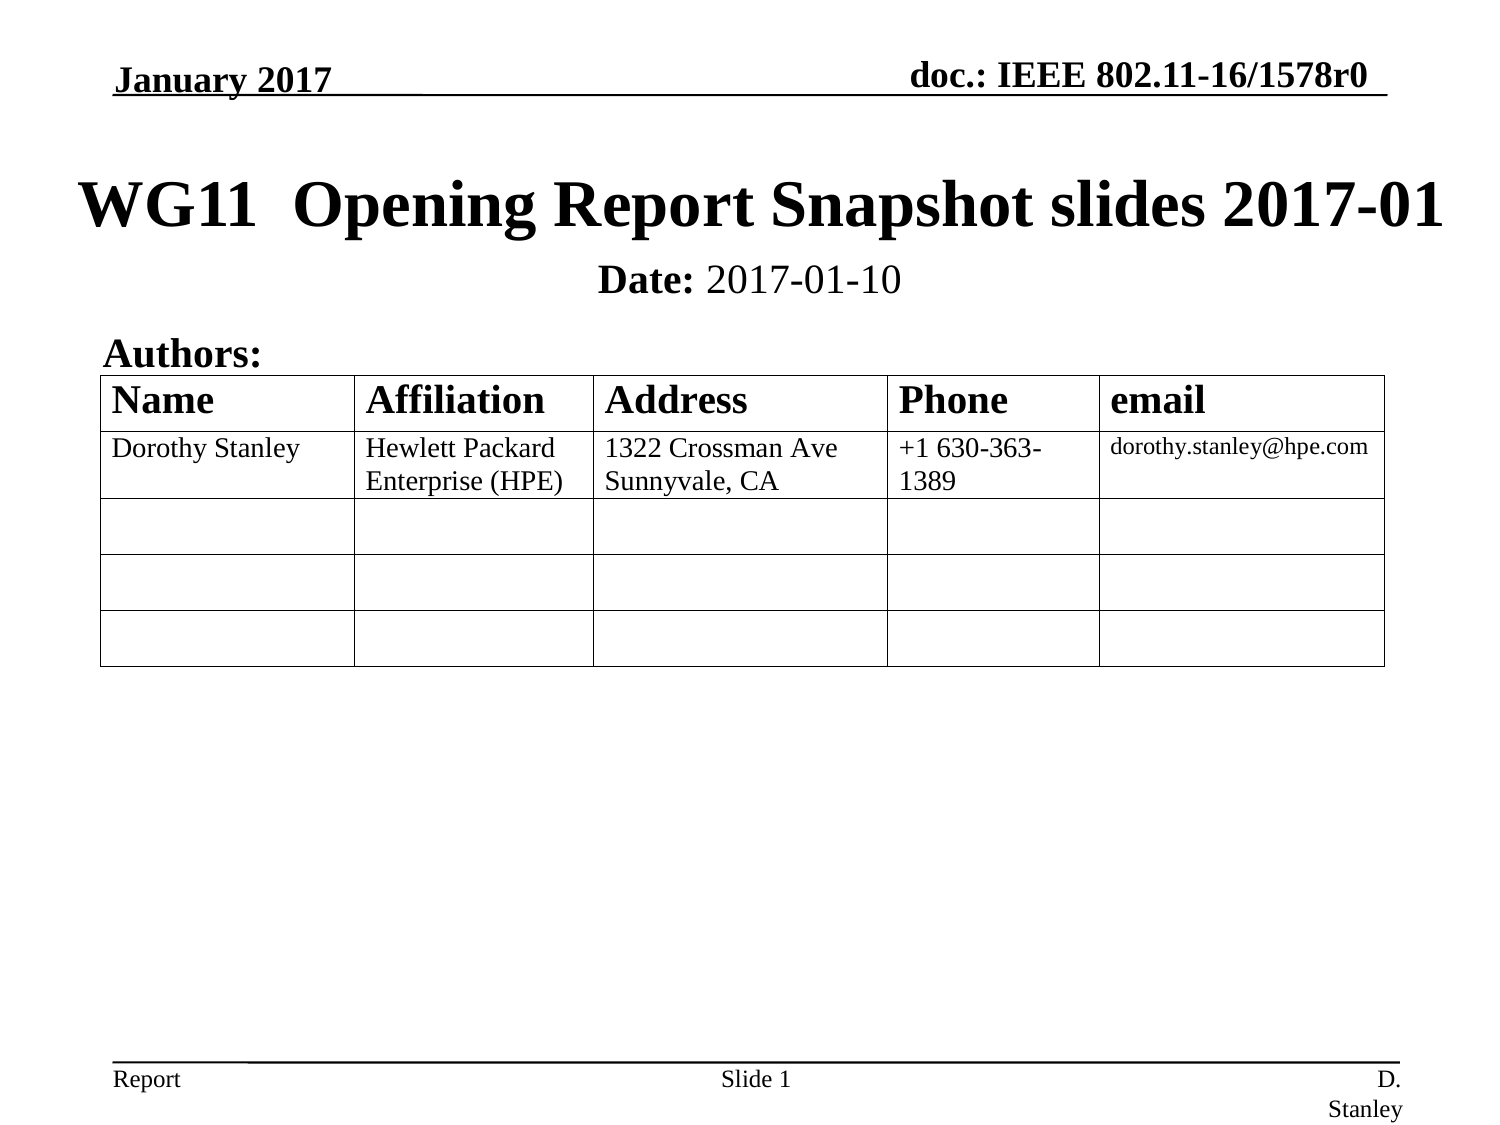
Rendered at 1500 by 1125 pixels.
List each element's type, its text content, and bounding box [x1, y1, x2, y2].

slide_number Slide 1 [712, 1062, 800, 1093]
text_box Authors: [87, 318, 325, 373]
footer D. Stanley, HP Enterprise [1325, 1062, 1402, 1093]
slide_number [114, 54, 335, 100]
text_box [85, 374, 1415, 782]
list Date: 2017-01-10 [112, 249, 1388, 313]
title WG11 Opening Report Snapshot slides 2017-01 [24, 112, 1500, 288]
